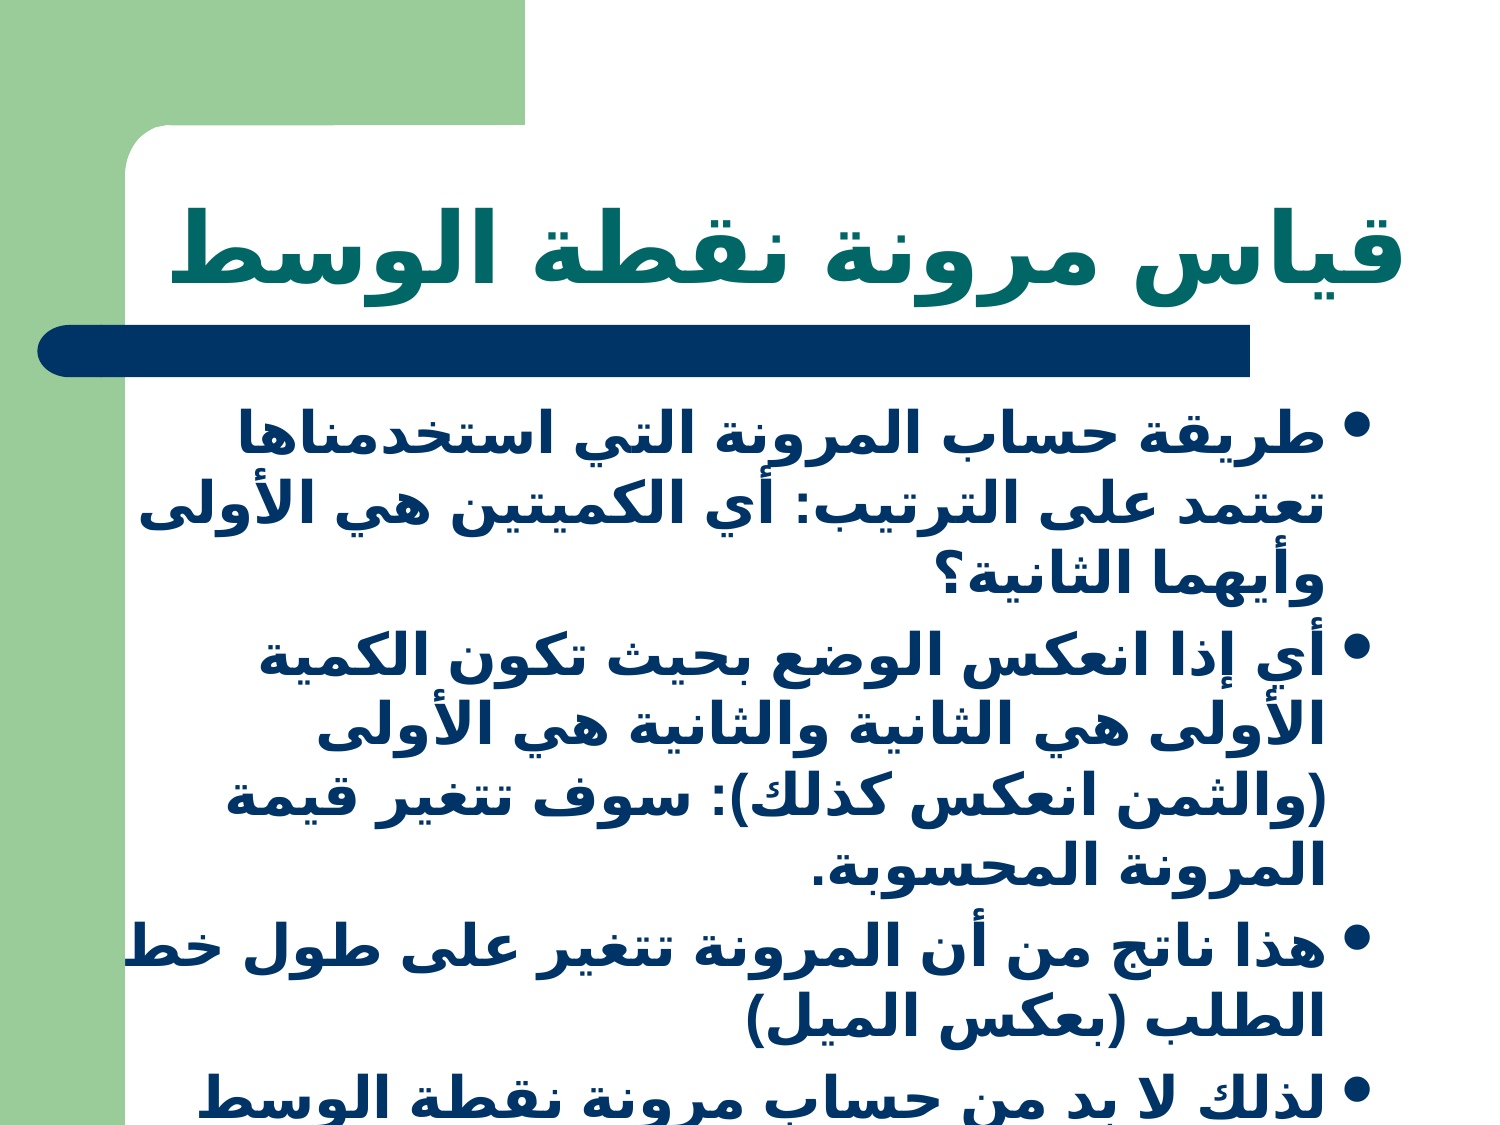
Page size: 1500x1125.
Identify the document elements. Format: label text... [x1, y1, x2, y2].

title قياس مرونة نقطة الوسط [125, 125, 1425, 313]
list طريقة حساب المرونة التي استخدمناها تعتمد على الترتيب: أي الكميتين هي الأولى وأيهما الثانية؟ أي إذا انعكس الوضع بحيث تكون الكمية الأولى هي الثانية والثانية هي الأولى (والثمن انعكس كذلك): سوف تتغير قيمة المرونة المحسوبة. هذا ناتج من أن المرونة تتغير على طول خط الطلب (بعكس الميل) لذلك لا بد من حساب مرونة نقطة الوسط كمقياس لا يتأثر بترتيب الكميات. [100, 387, 1400, 1059]
